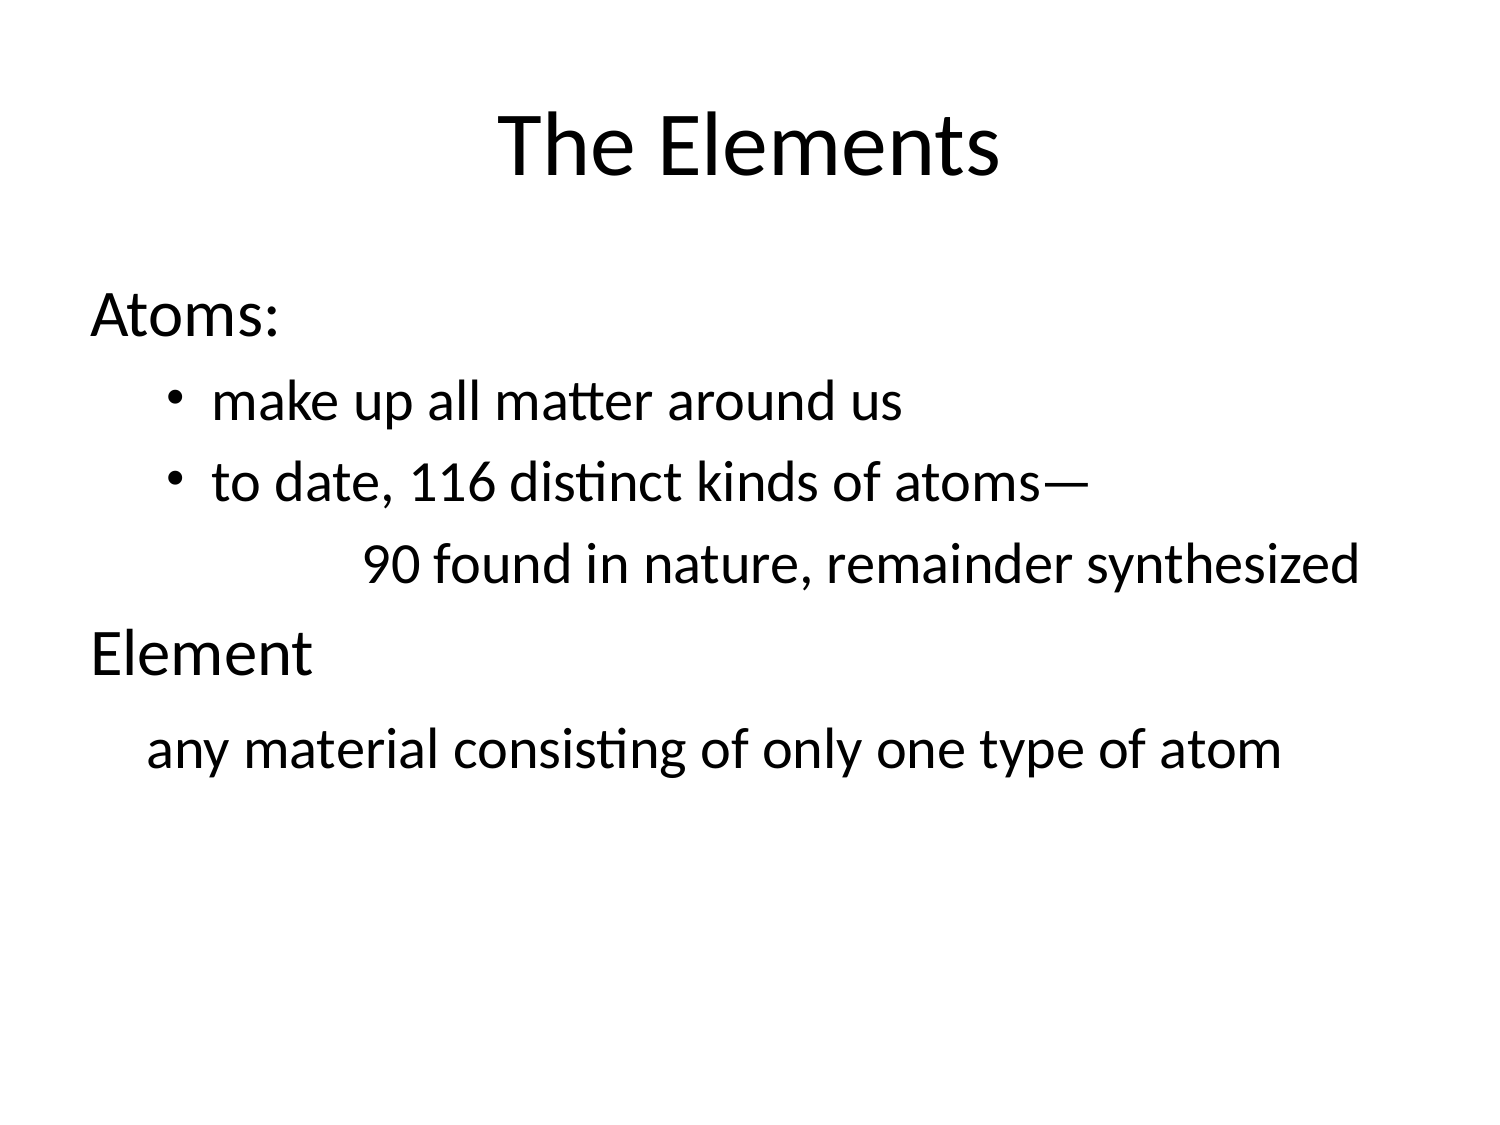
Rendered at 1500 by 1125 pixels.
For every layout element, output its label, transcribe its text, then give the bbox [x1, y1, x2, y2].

title The Elements [75, 45, 1425, 233]
list Atoms: make up all matter around us to date, 116 distinct kinds of atoms— 90 found in nature, remainder synthesized Element any material consisting of only one type of atom [75, 262, 1425, 1005]
